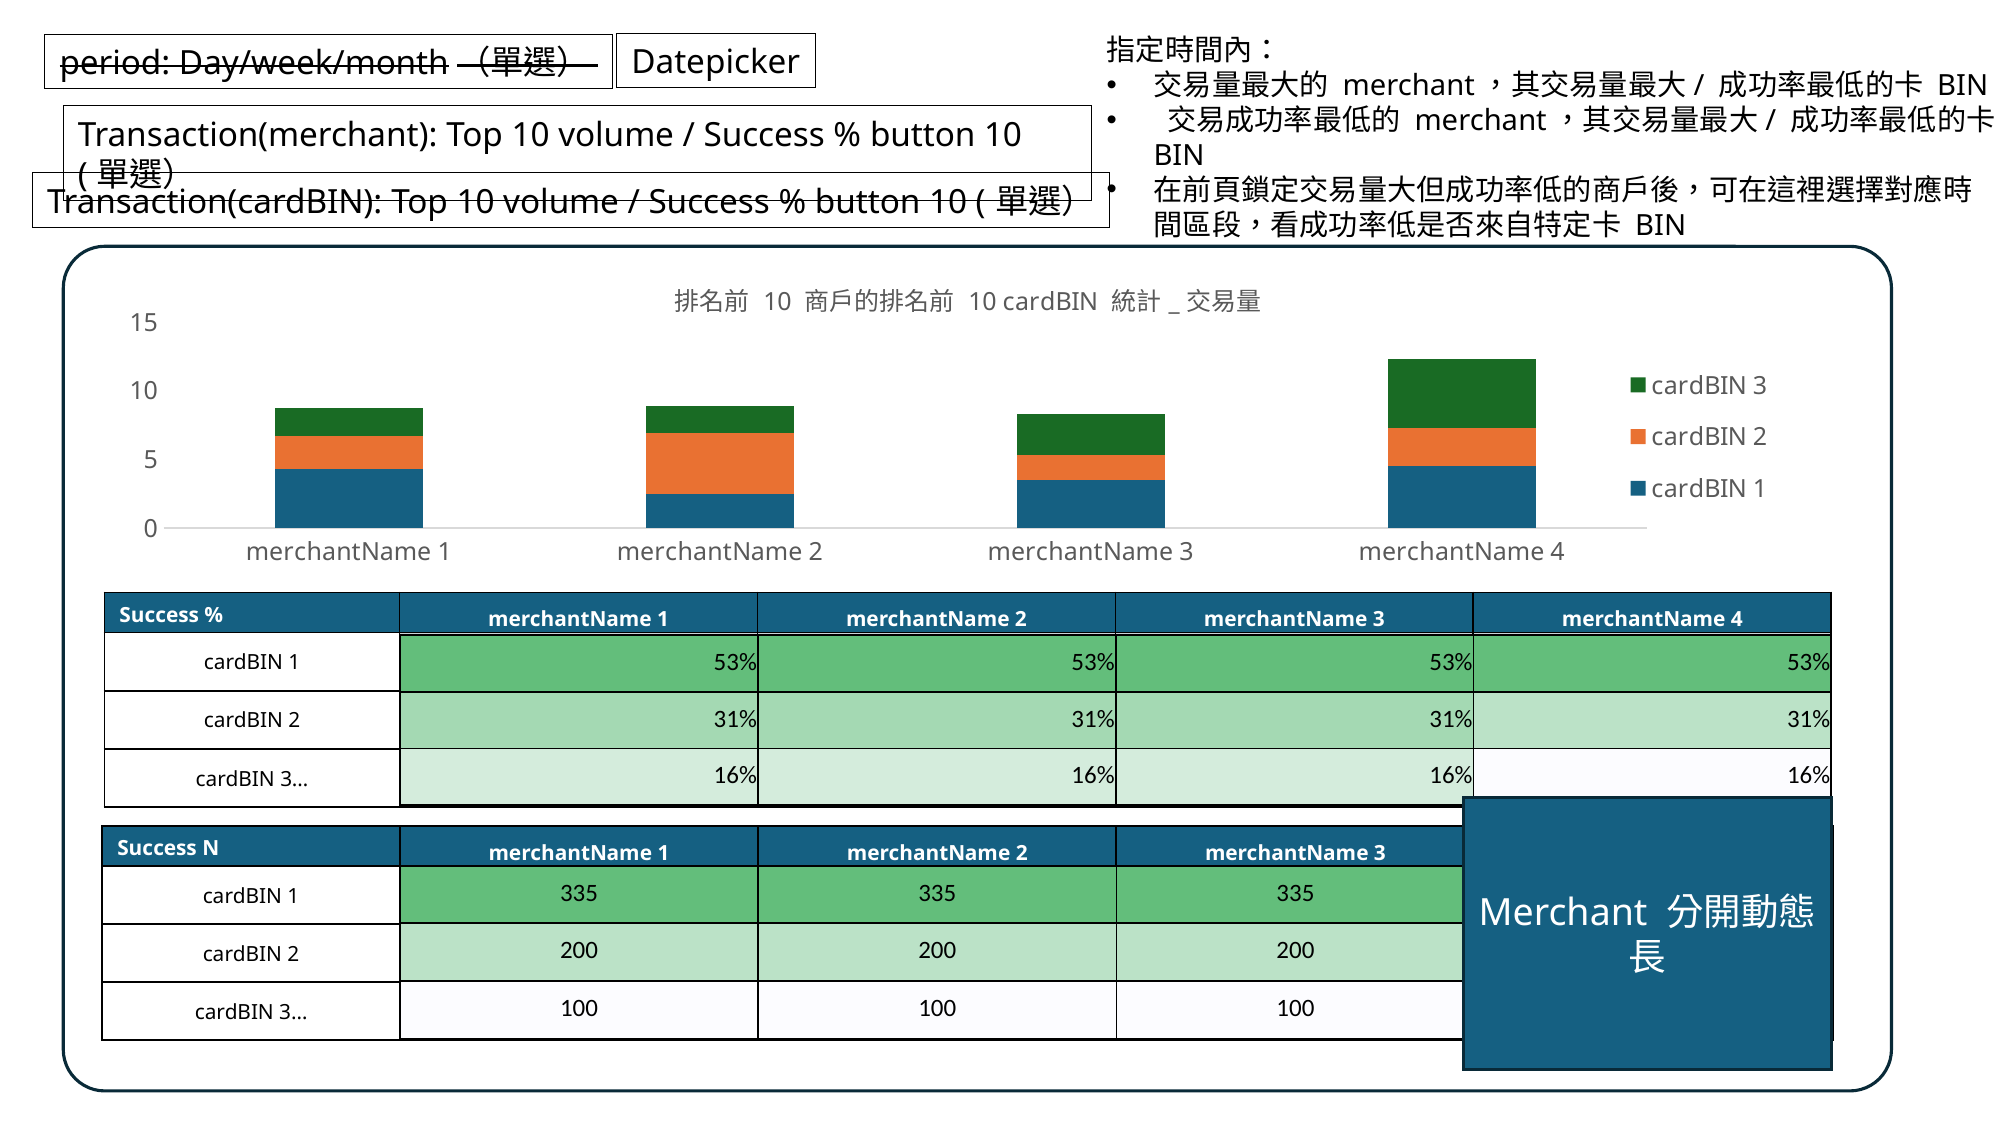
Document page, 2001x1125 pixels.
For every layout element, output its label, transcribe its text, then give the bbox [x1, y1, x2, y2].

text_box 指定時間內： 交易量最大的 merchant，其交易量最大/ 成功率最低的卡 BIN 交易成功率最低的 merchant，其交易量最大/ 成功率最低的卡 BIN 在前頁鎖定交易量大但成功率低的商戶後，可在這裡選擇對應時間區段，看成功率低是否來自特定卡 BIN [1091, 24, 2000, 249]
text_box [61, 244, 1894, 1093]
text_box Transaction(merchant): Top 10 volume / Success % button 10 (單選） [63, 105, 1091, 201]
text_box period: Day/week/month（單選） [44, 34, 613, 89]
text_box Datepicker [616, 33, 816, 88]
chart [103, 258, 1833, 574]
text_box Merchant 分開動態長 [1462, 796, 1833, 1071]
text_box Transaction(cardBIN): Top 10 volume / Success % button 10 (單選） [32, 172, 1091, 228]
